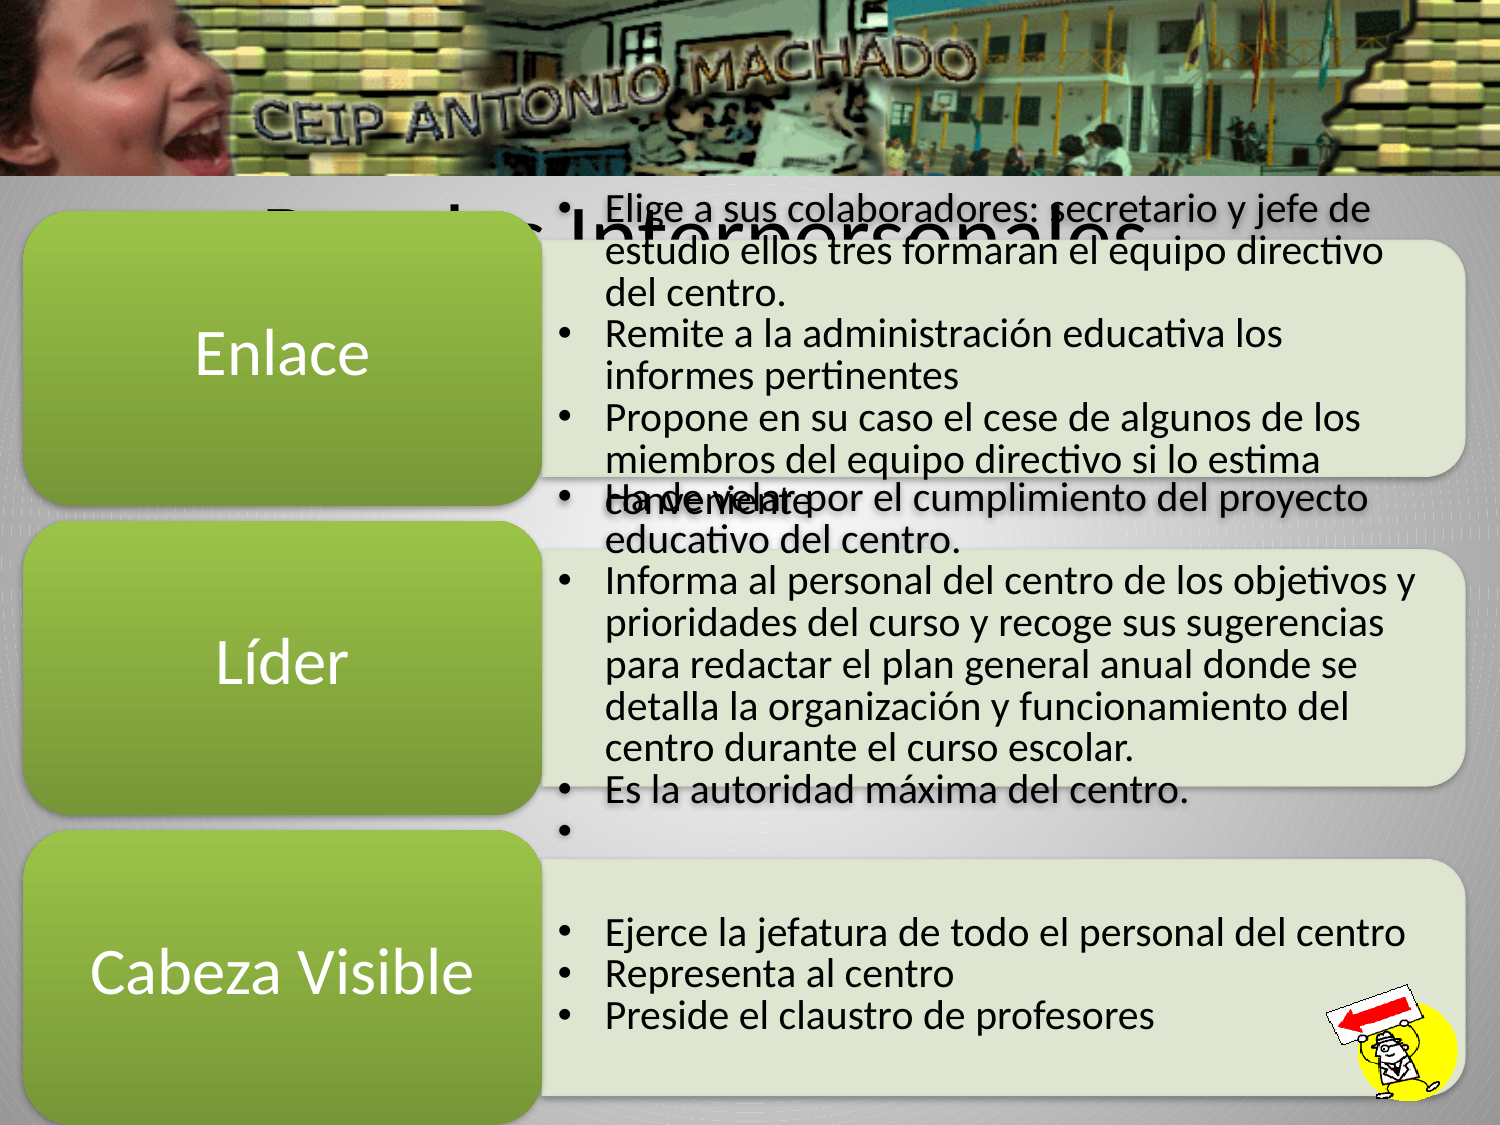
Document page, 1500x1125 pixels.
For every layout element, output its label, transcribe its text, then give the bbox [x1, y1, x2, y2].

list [0, 0, 1500, 177]
picture [1323, 984, 1473, 1102]
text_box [23, 210, 1466, 1125]
title Papeles Interpersonales [246, 187, 1500, 294]
